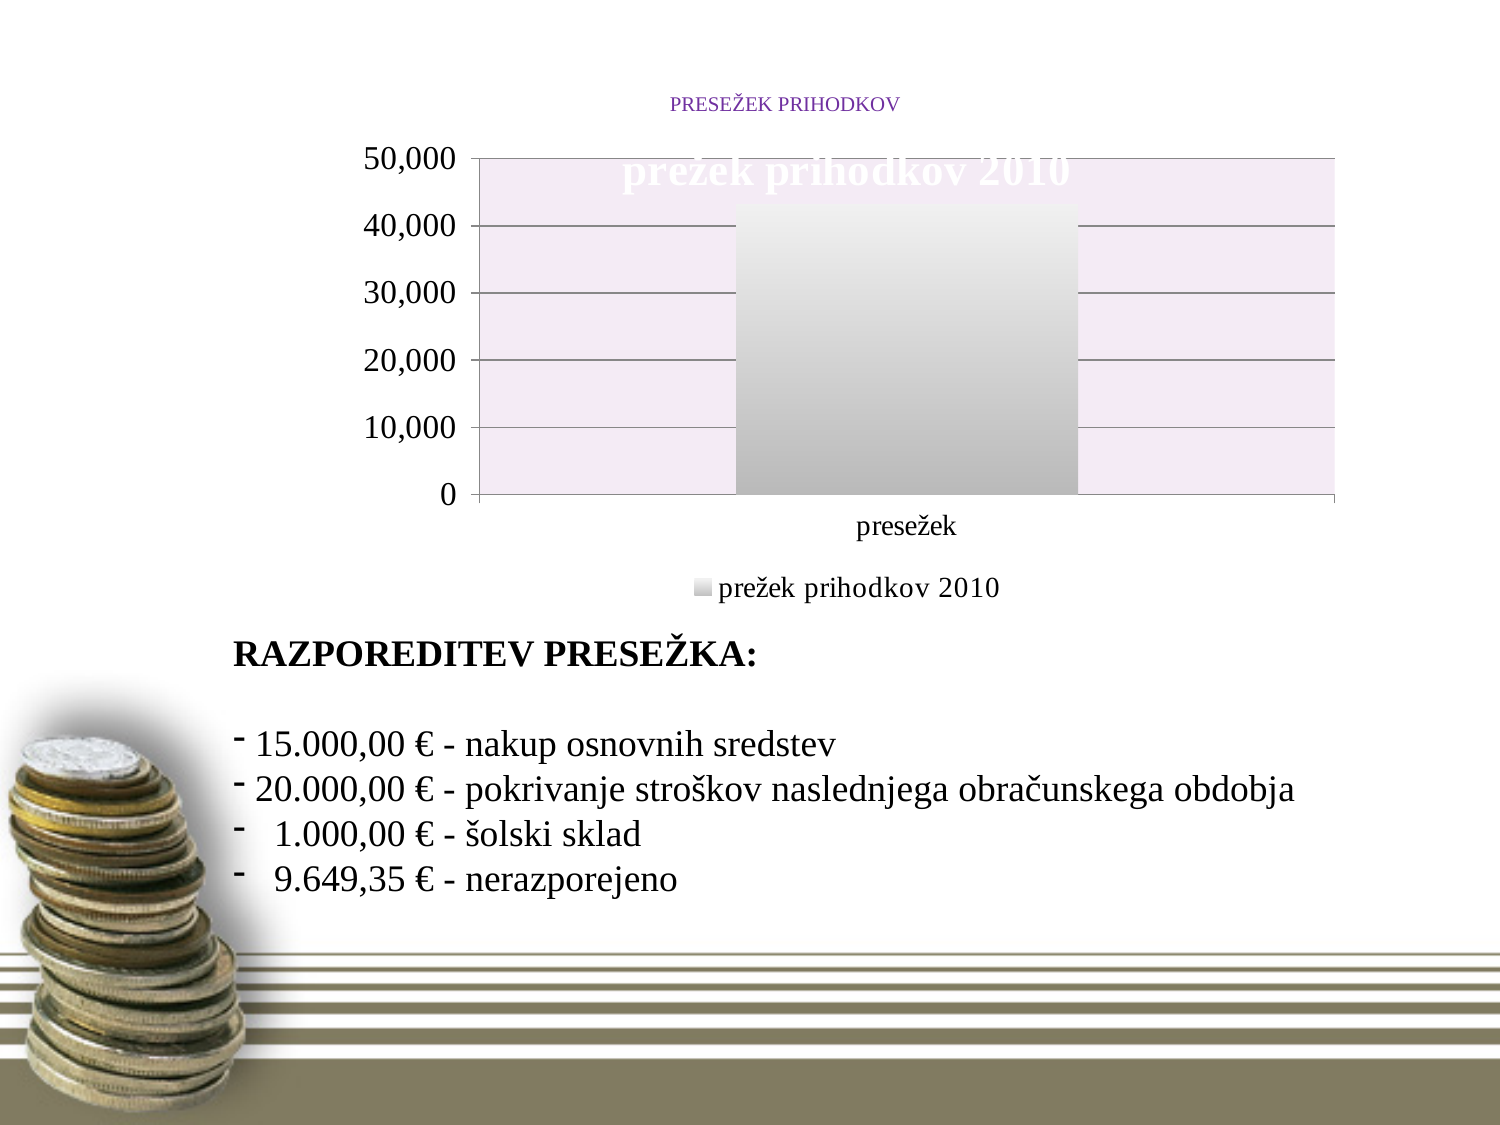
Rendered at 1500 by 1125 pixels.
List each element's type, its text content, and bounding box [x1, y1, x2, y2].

title PRESEŽEK PRIHODKOV [234, 81, 1337, 165]
chart [312, 113, 1384, 610]
text_box RAZPOREDITEV PRESEŽKA: 15.000,00 € - nakup osnovnih sredstev 20.000,00 € - pokrivanje stroškov naslednjega obračunskega obdobja 1.000,00 € - šolski sklad 9.649,35 € - nerazporejeno [218, 621, 1500, 952]
picture [0, 0, 1500, 1125]
